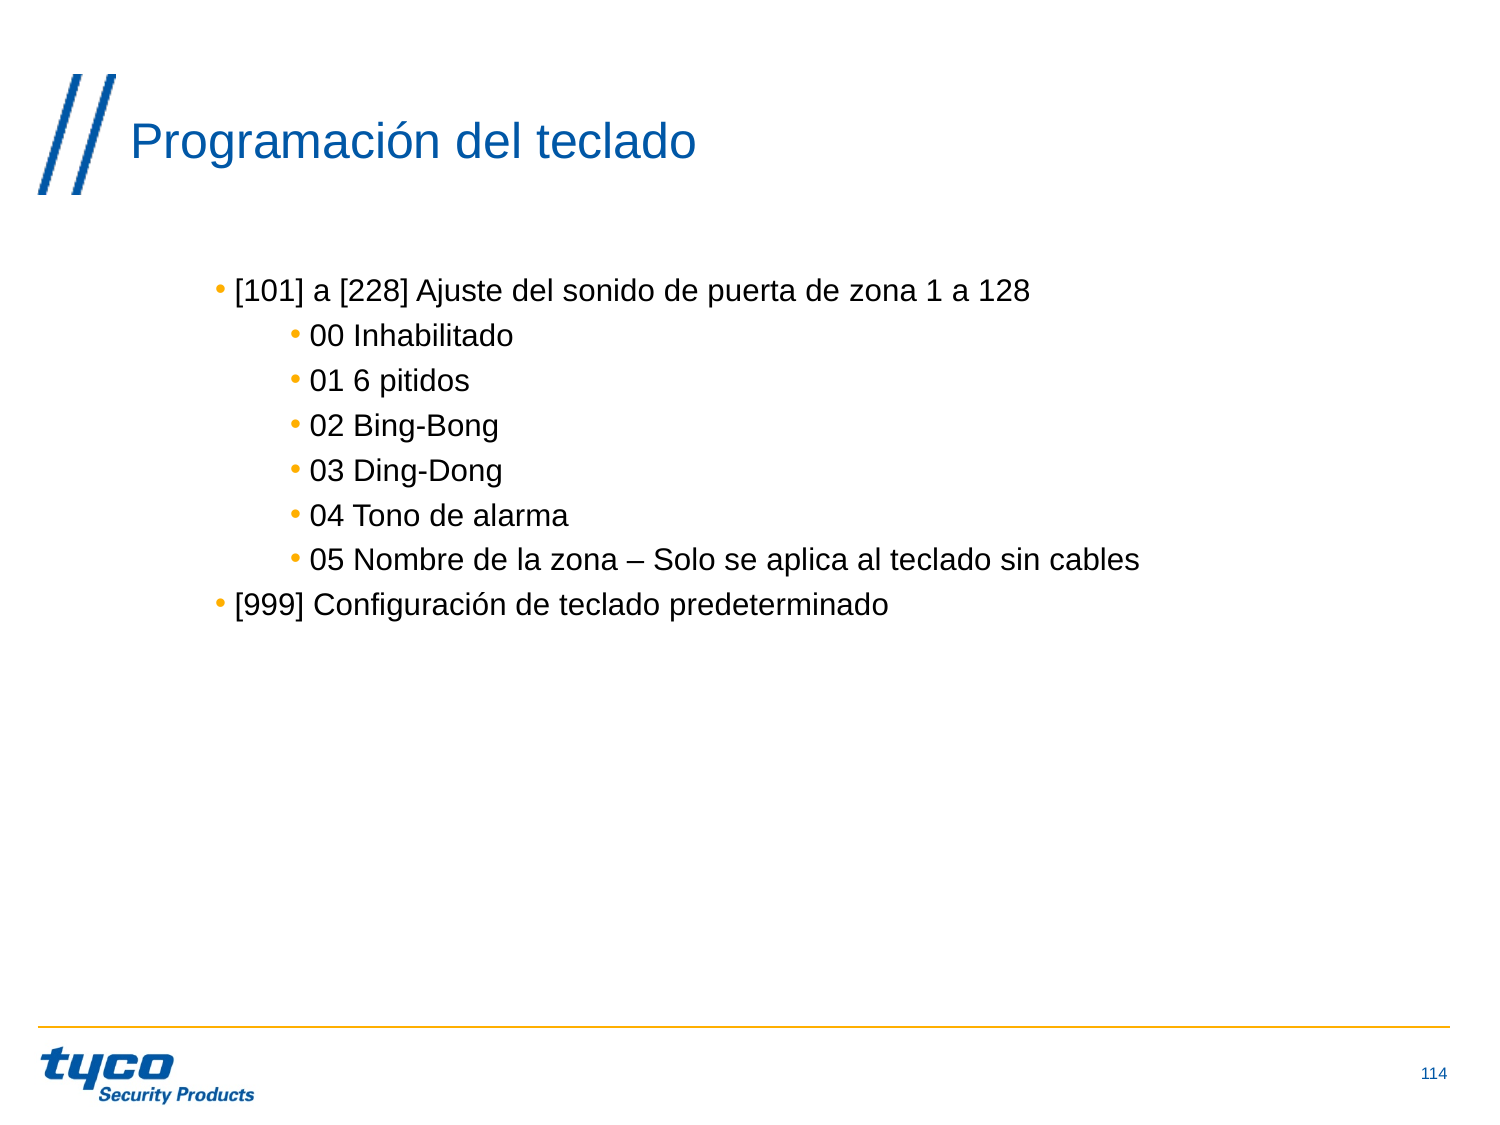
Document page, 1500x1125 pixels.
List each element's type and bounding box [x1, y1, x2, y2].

picture [34, 1040, 260, 1107]
list [124, 262, 1426, 976]
title [115, 44, 1426, 233]
text_box [97, 1061, 228, 1091]
slide_number [1387, 1042, 1463, 1103]
picture [37, 74, 115, 195]
